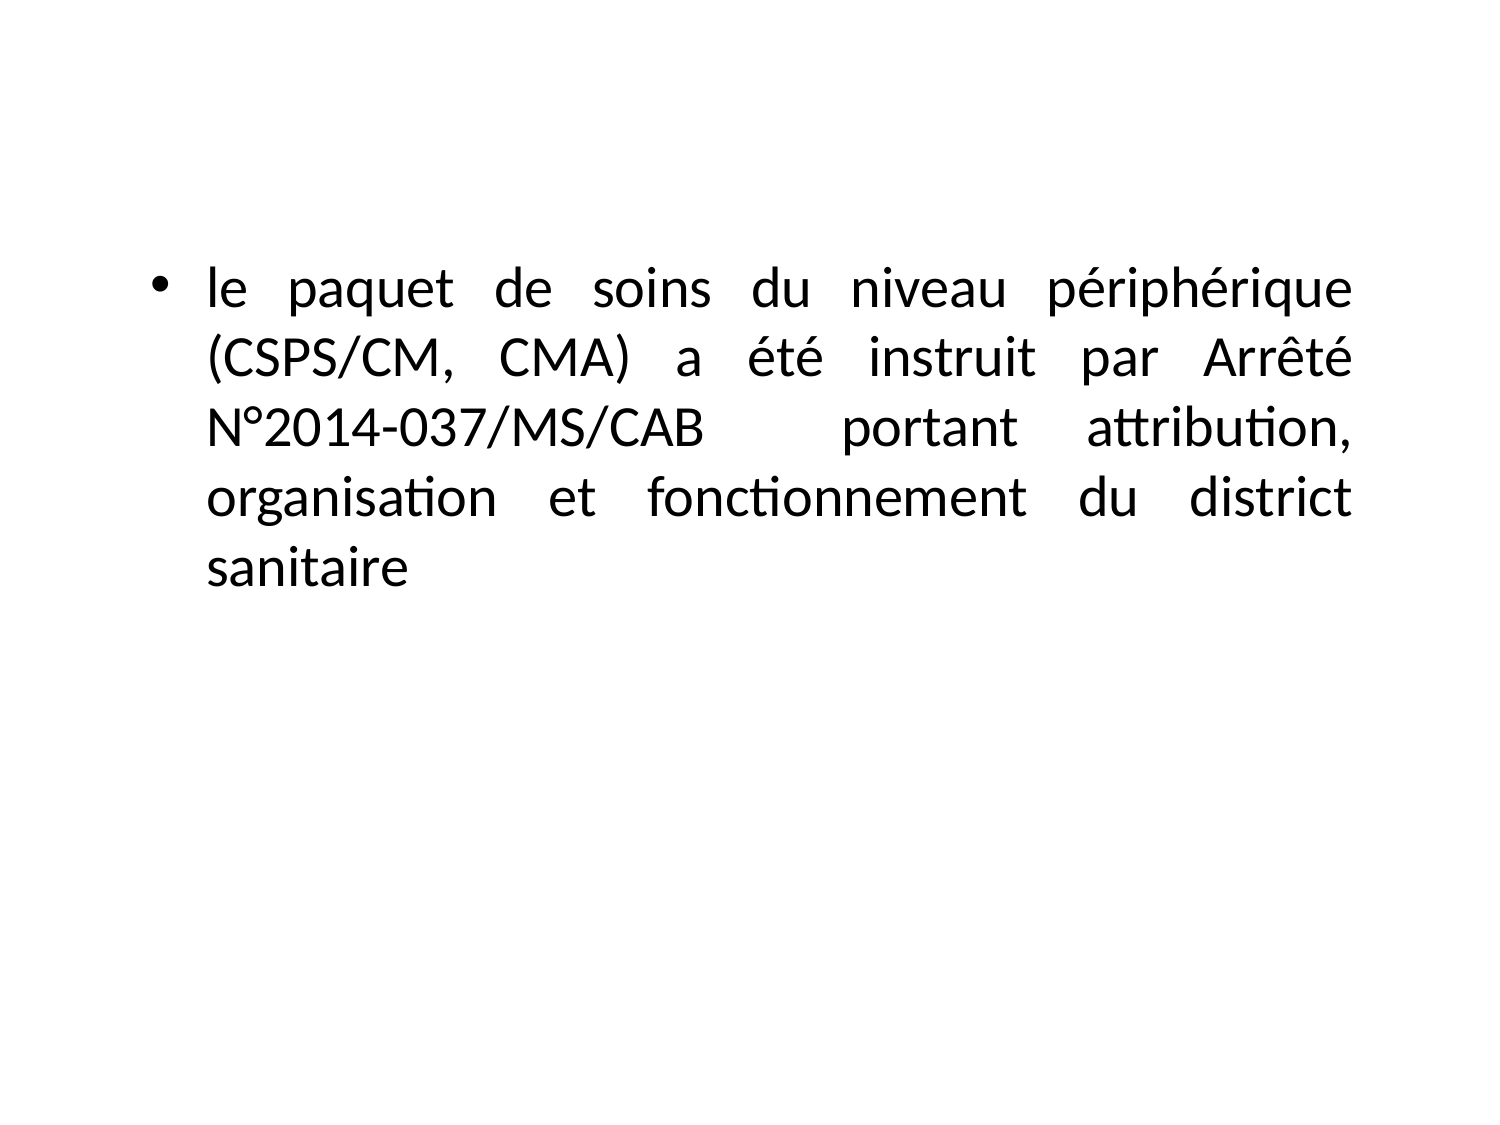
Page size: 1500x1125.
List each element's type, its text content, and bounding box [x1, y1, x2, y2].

list le paquet de soins du niveau périphérique (CSPS/CM, CMA) a été instruit par Arrêté N°2014-037/MS/CAB portant attribution, organisation et fonctionnement du district sanitaire [135, 78, 1369, 799]
